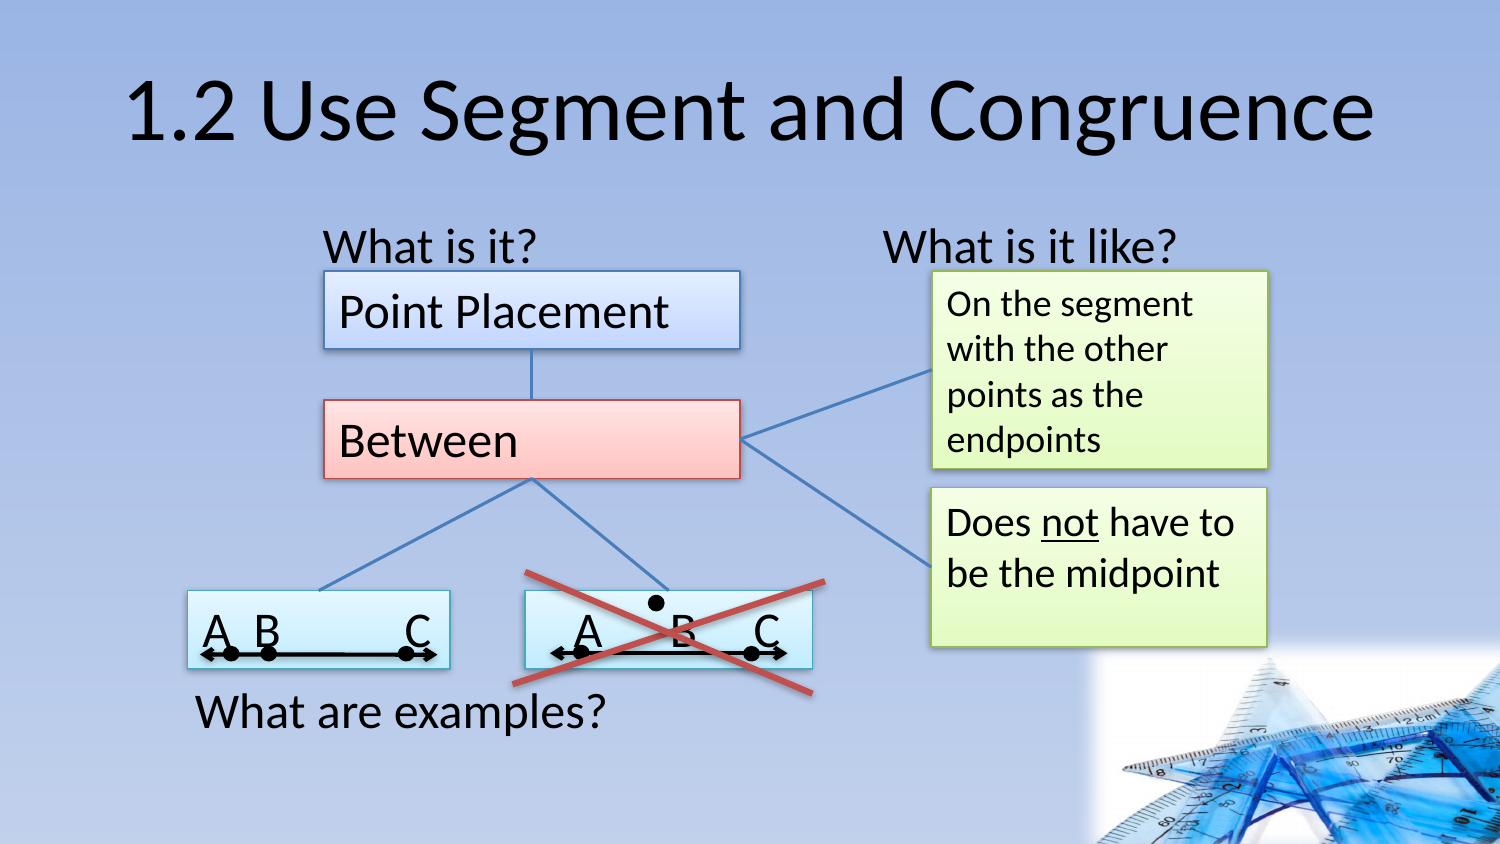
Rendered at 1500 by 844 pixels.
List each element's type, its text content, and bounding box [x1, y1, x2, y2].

text_box Between [323, 408, 734, 476]
title 1.2 Use Segment and Congruence [75, 33, 1425, 175]
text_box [739, 438, 1268, 647]
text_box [323, 270, 738, 401]
text_box What is it like? [867, 206, 1300, 281]
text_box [524, 478, 813, 570]
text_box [187, 478, 522, 670]
picture [1103, 656, 1500, 838]
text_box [512, 571, 826, 694]
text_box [739, 270, 1269, 439]
text_box What is it? [307, 206, 740, 281]
text_box What are examples? [180, 671, 980, 747]
